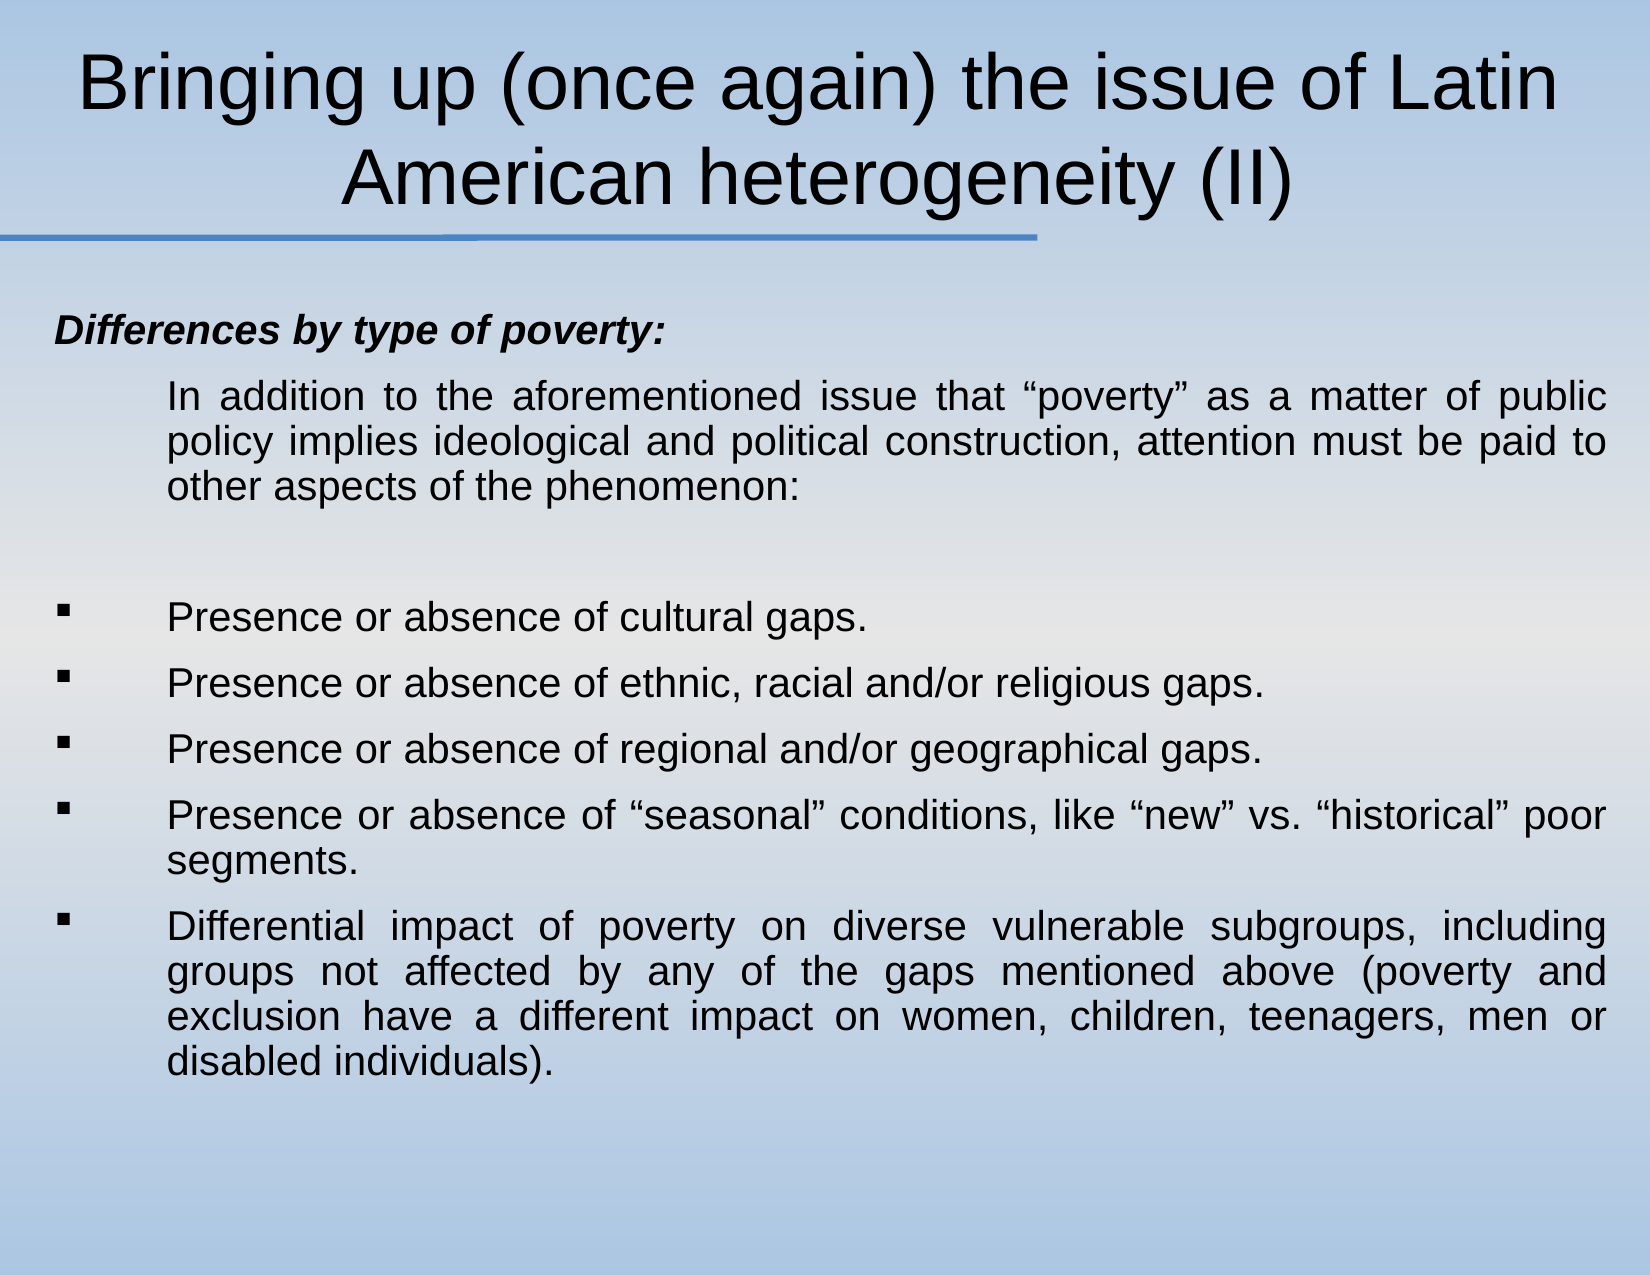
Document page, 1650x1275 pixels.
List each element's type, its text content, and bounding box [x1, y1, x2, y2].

title Bringing up (once again) the issue of Latin American heterogeneity (II) [0, 49, 1650, 201]
list Differences by type of poverty: In addition to the aforementioned issue that “poverty” as a matter of public policy implies ideological and political construction, attention must be paid to other aspects of the phenomenon: Presence or absence of cultural gaps. Presence or absence of ethnic, racial and/or religious gaps. Presence or absence of regional and/or geographical gaps. Presence or absence of “seasonal” conditions, like “new” vs. “historical” poor segments. Differential impact of poverty on diverse vulnerable subgroups, including groups not affected by any of the gaps mentioned above (poverty and exclusion have a different impact on women, children, teenagers, men or disabled individuals). [37, 299, 1626, 1275]
